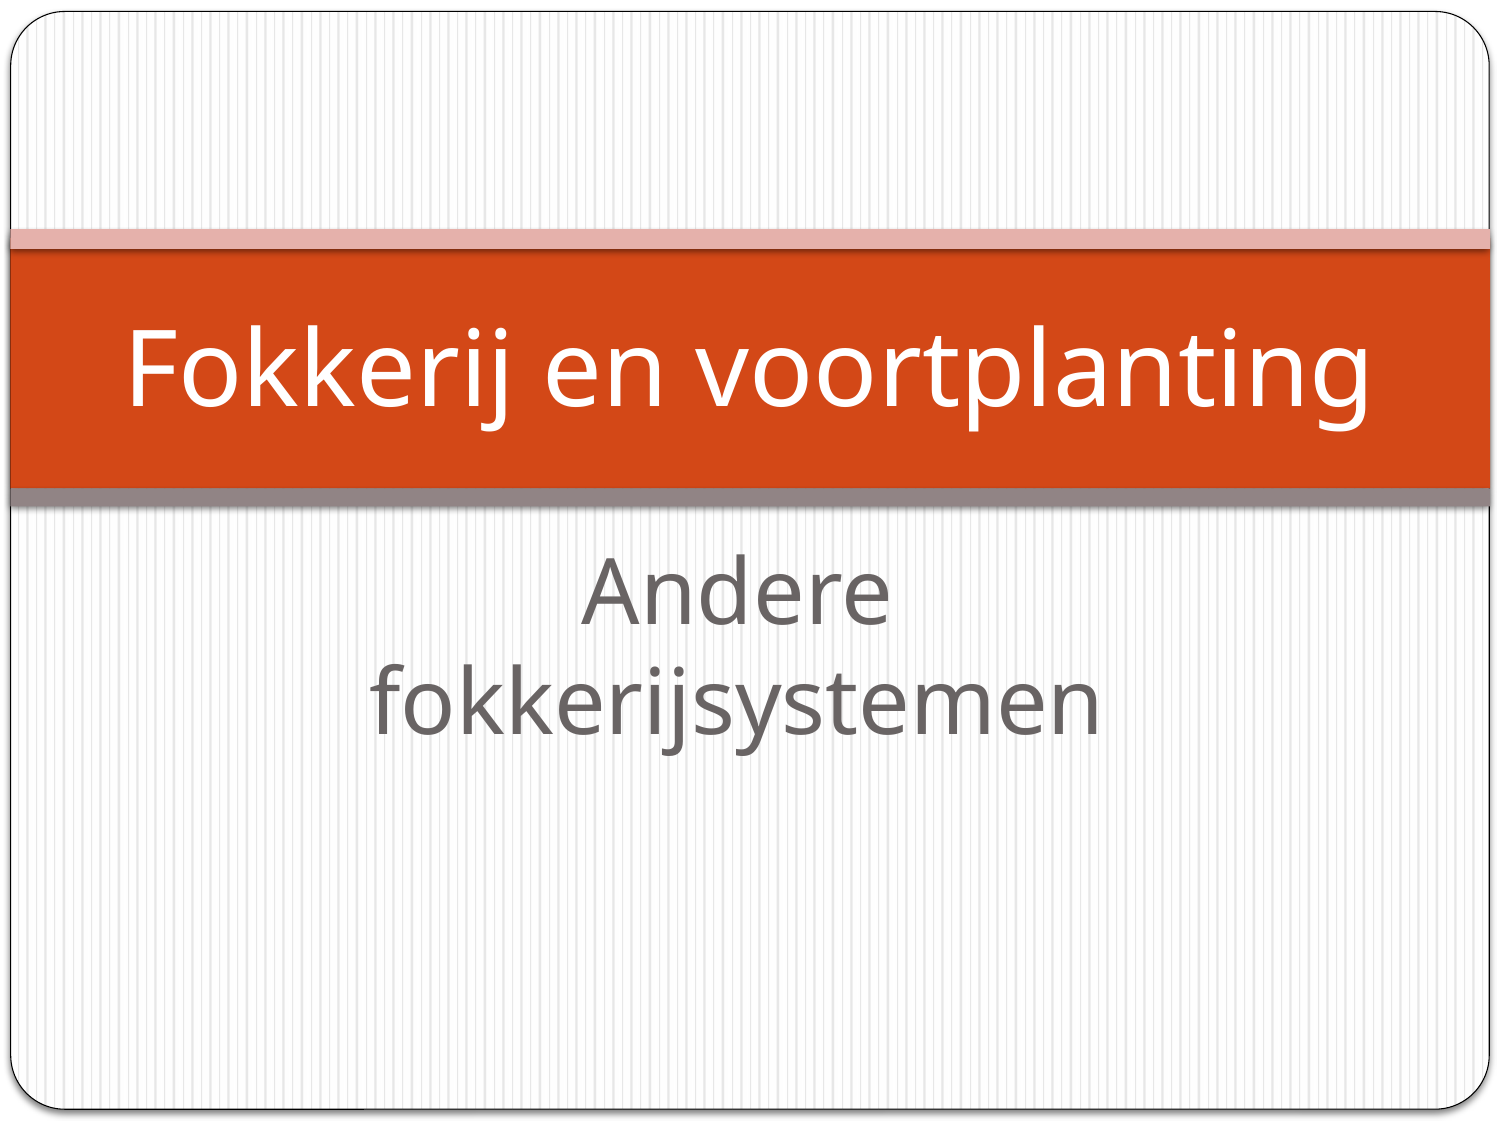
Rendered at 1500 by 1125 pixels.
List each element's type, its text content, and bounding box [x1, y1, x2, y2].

subtitle Andere fokkerijsystemen [212, 525, 1263, 788]
title Fokkerij en voortplanting [75, 247, 1425, 489]
